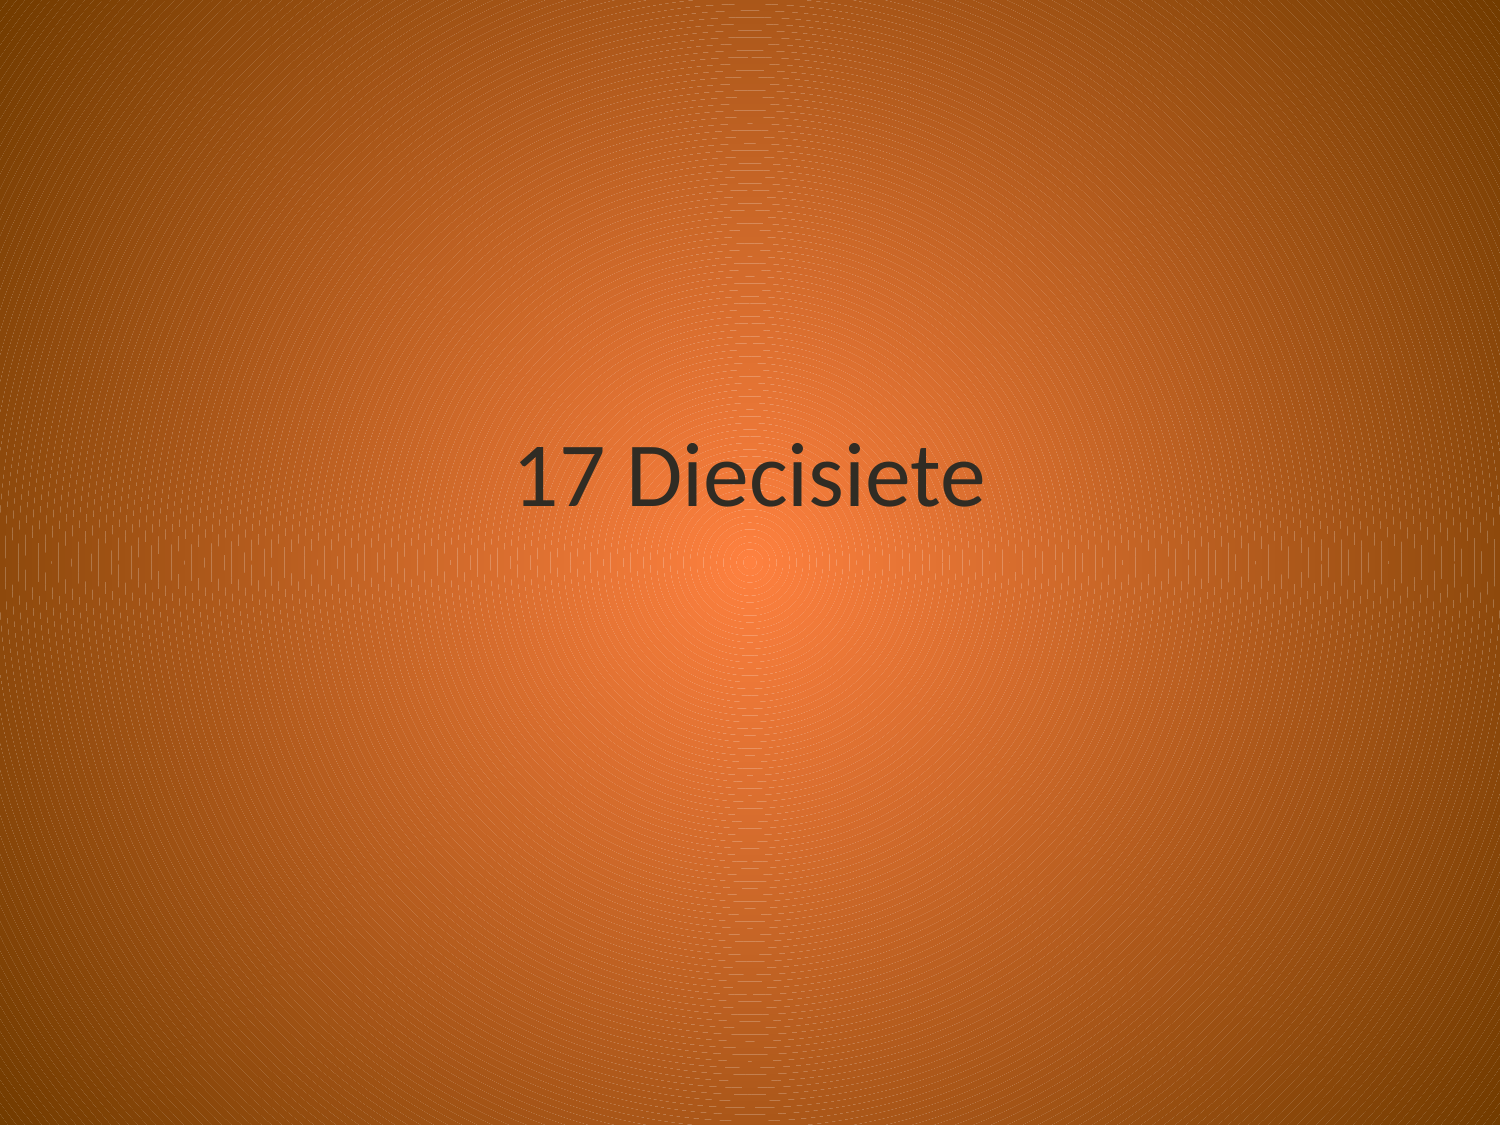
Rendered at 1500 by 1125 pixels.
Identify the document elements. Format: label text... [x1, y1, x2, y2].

title 17 Diecisiete [112, 349, 1388, 591]
